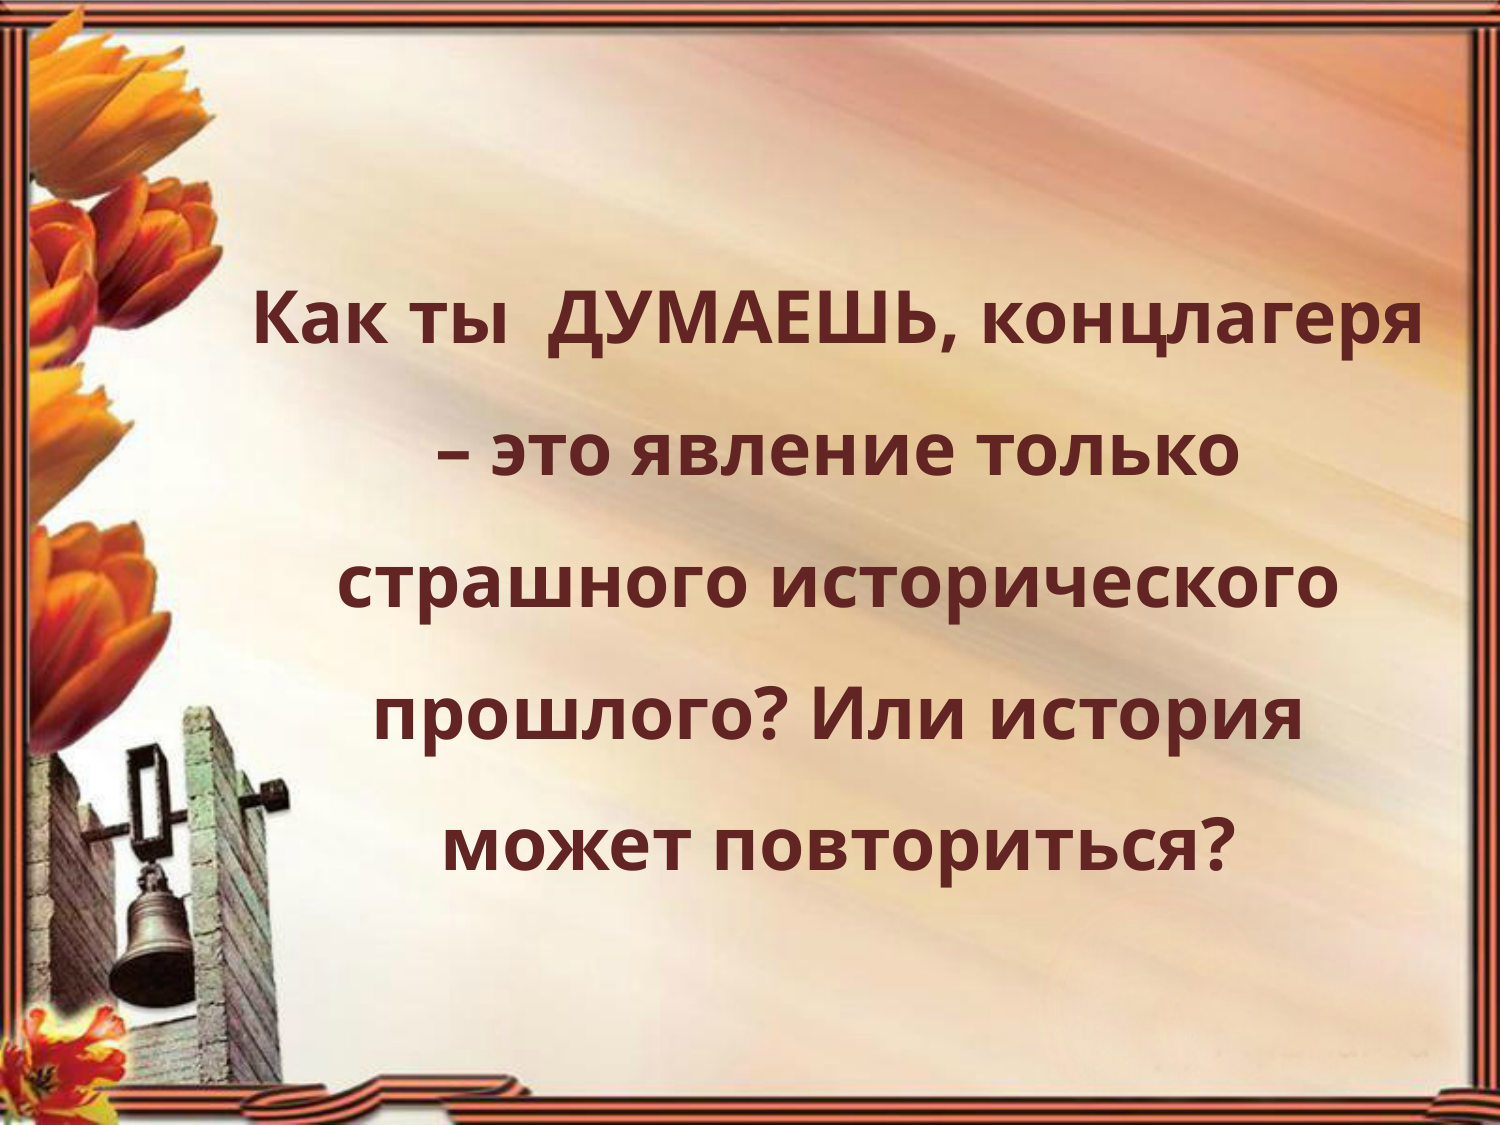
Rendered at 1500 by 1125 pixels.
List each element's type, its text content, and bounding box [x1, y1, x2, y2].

title Как ты ДУМАЕШЬ, концлагеря – это явление только страшного исторического прошлого? Или история может повториться? [230, 208, 1447, 1080]
picture [0, 0, 1500, 1125]
